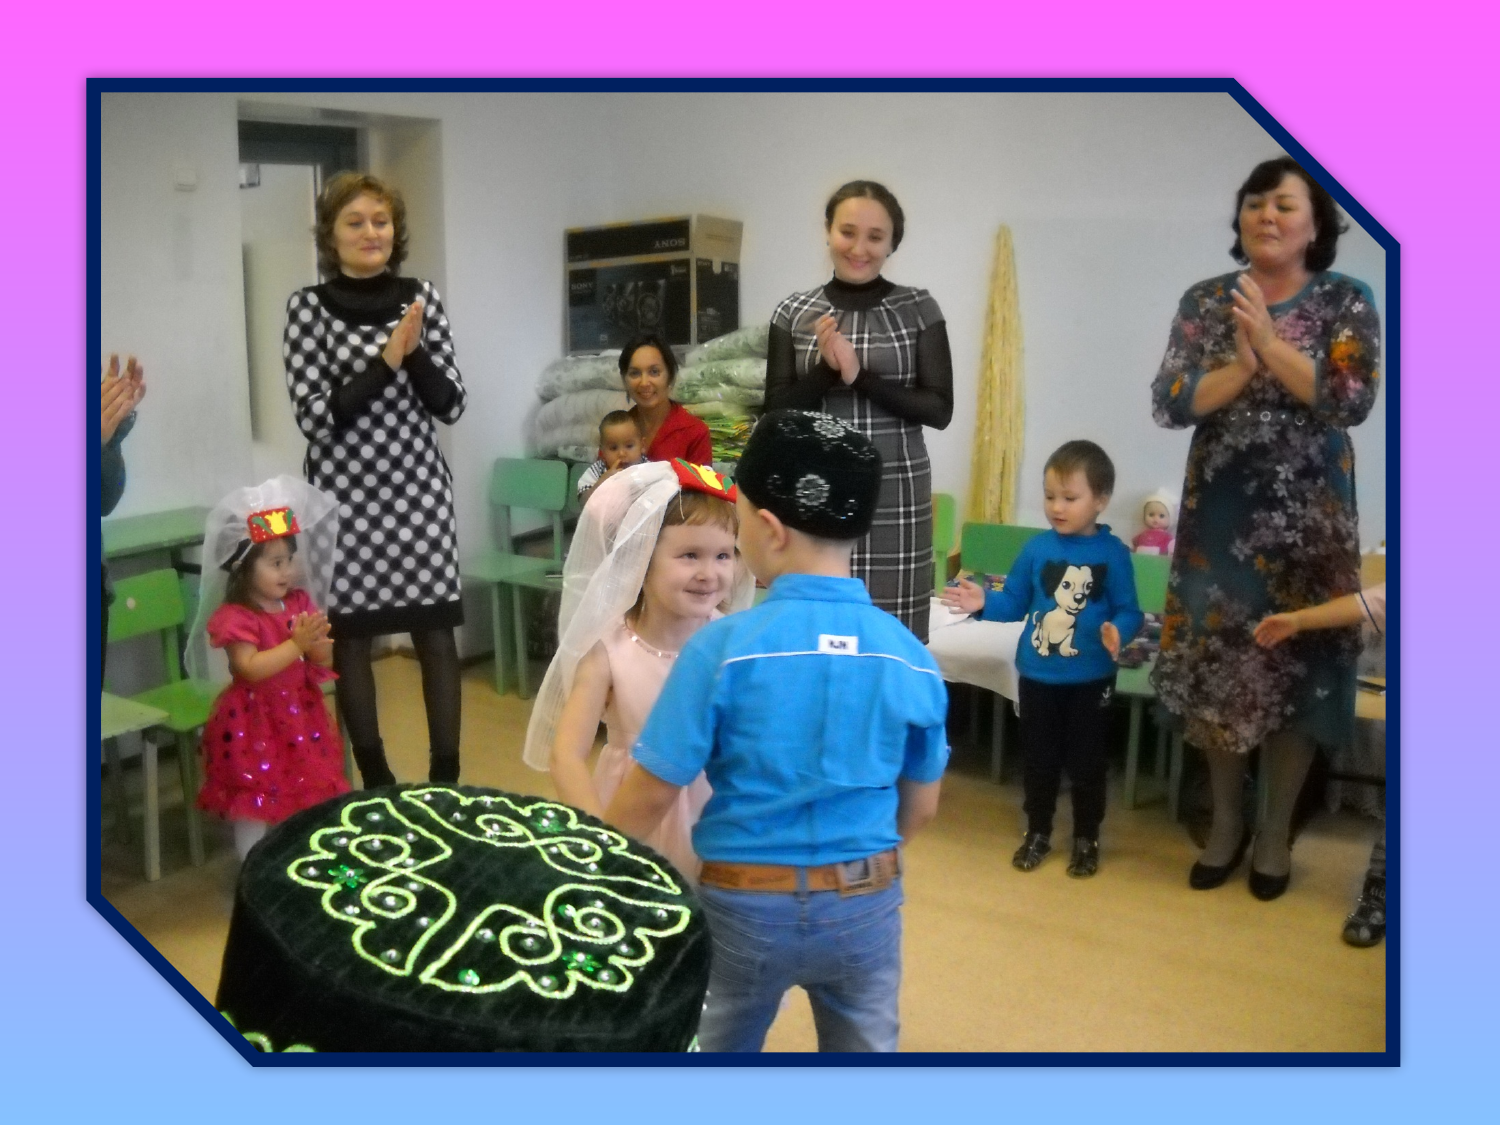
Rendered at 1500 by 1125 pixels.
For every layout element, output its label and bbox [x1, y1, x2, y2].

picture [93, 84, 1394, 1060]
text_box [87, 37, 1413, 103]
